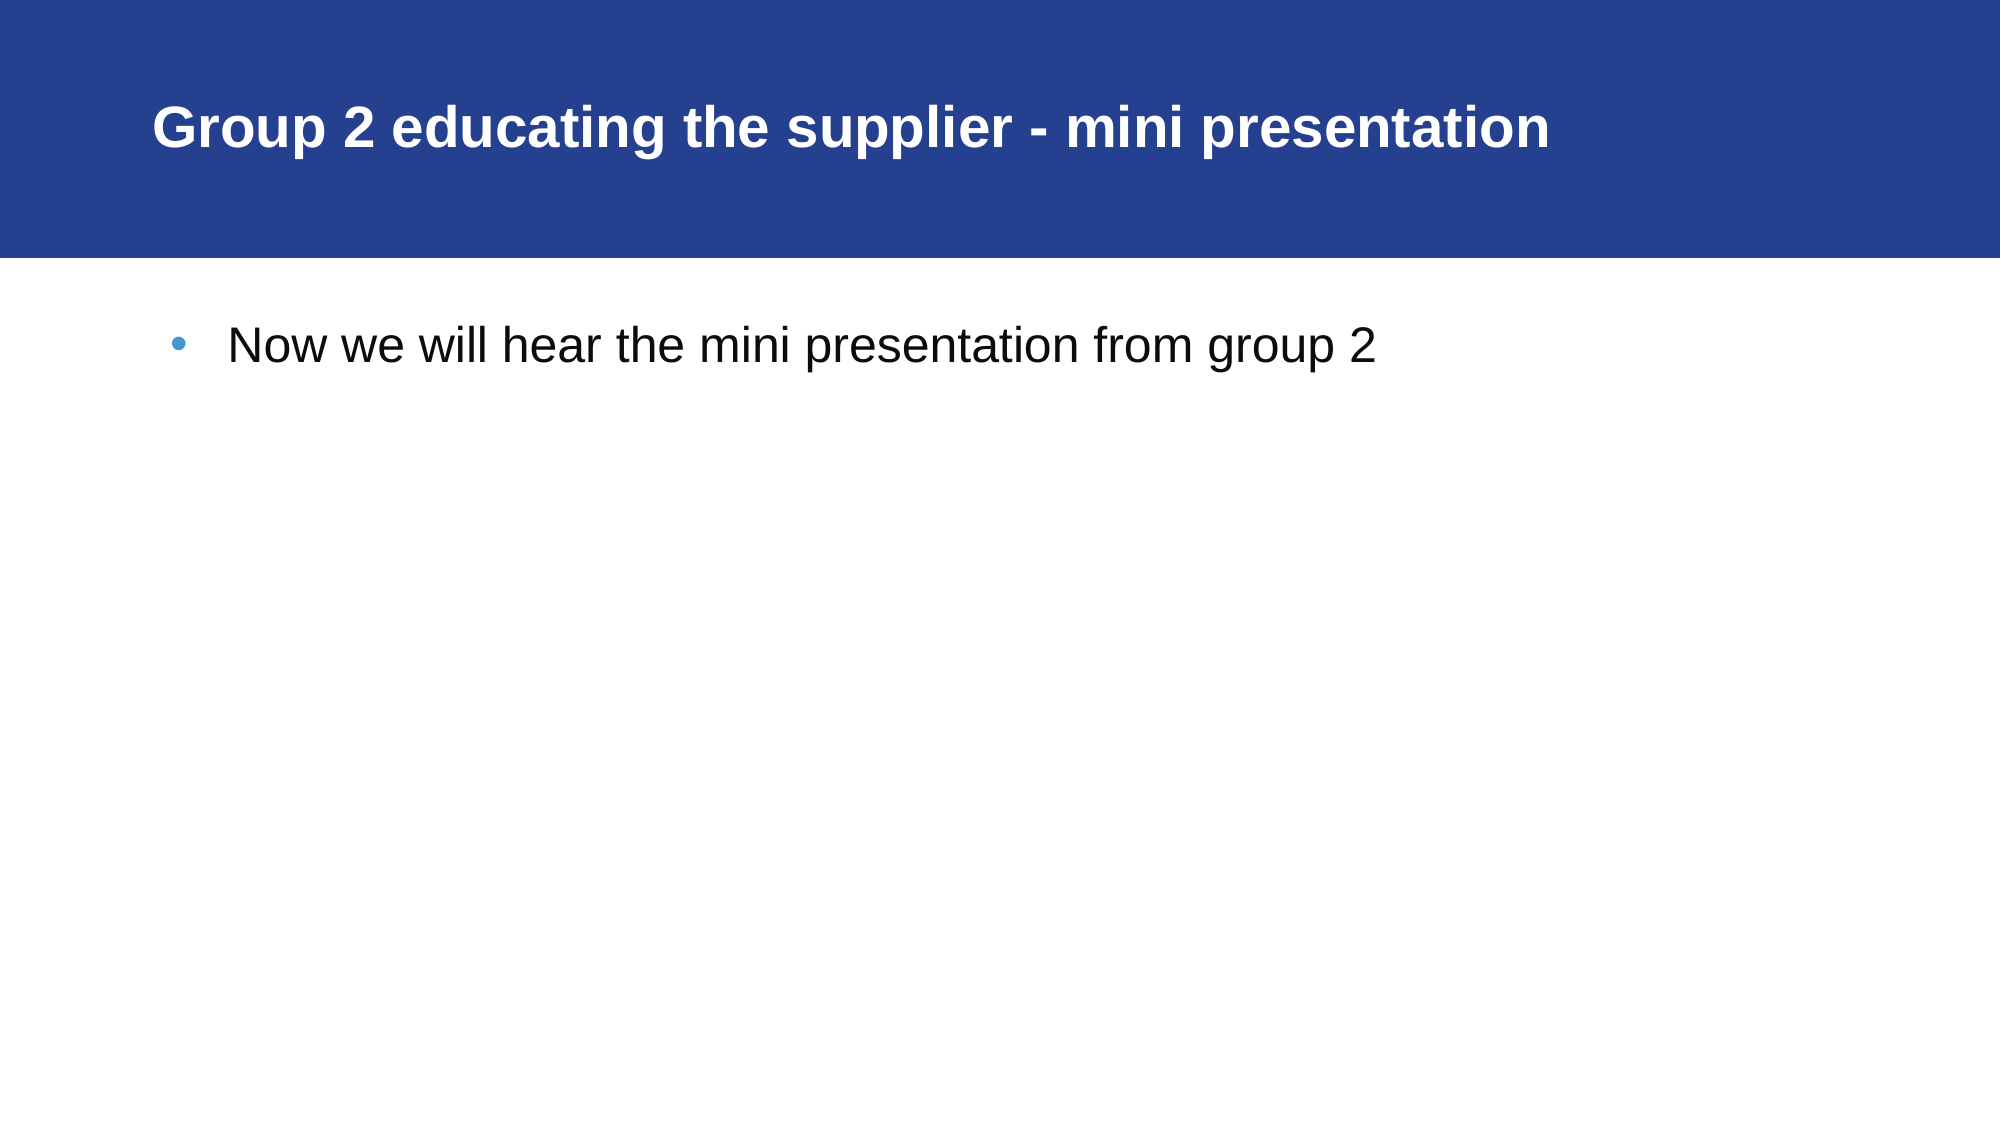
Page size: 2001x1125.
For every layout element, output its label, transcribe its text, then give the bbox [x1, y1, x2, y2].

list Now we will hear the mini presentation from group 2 [137, 299, 1863, 1025]
title Group 2 educating the supplier - mini presentation [137, 20, 1863, 238]
